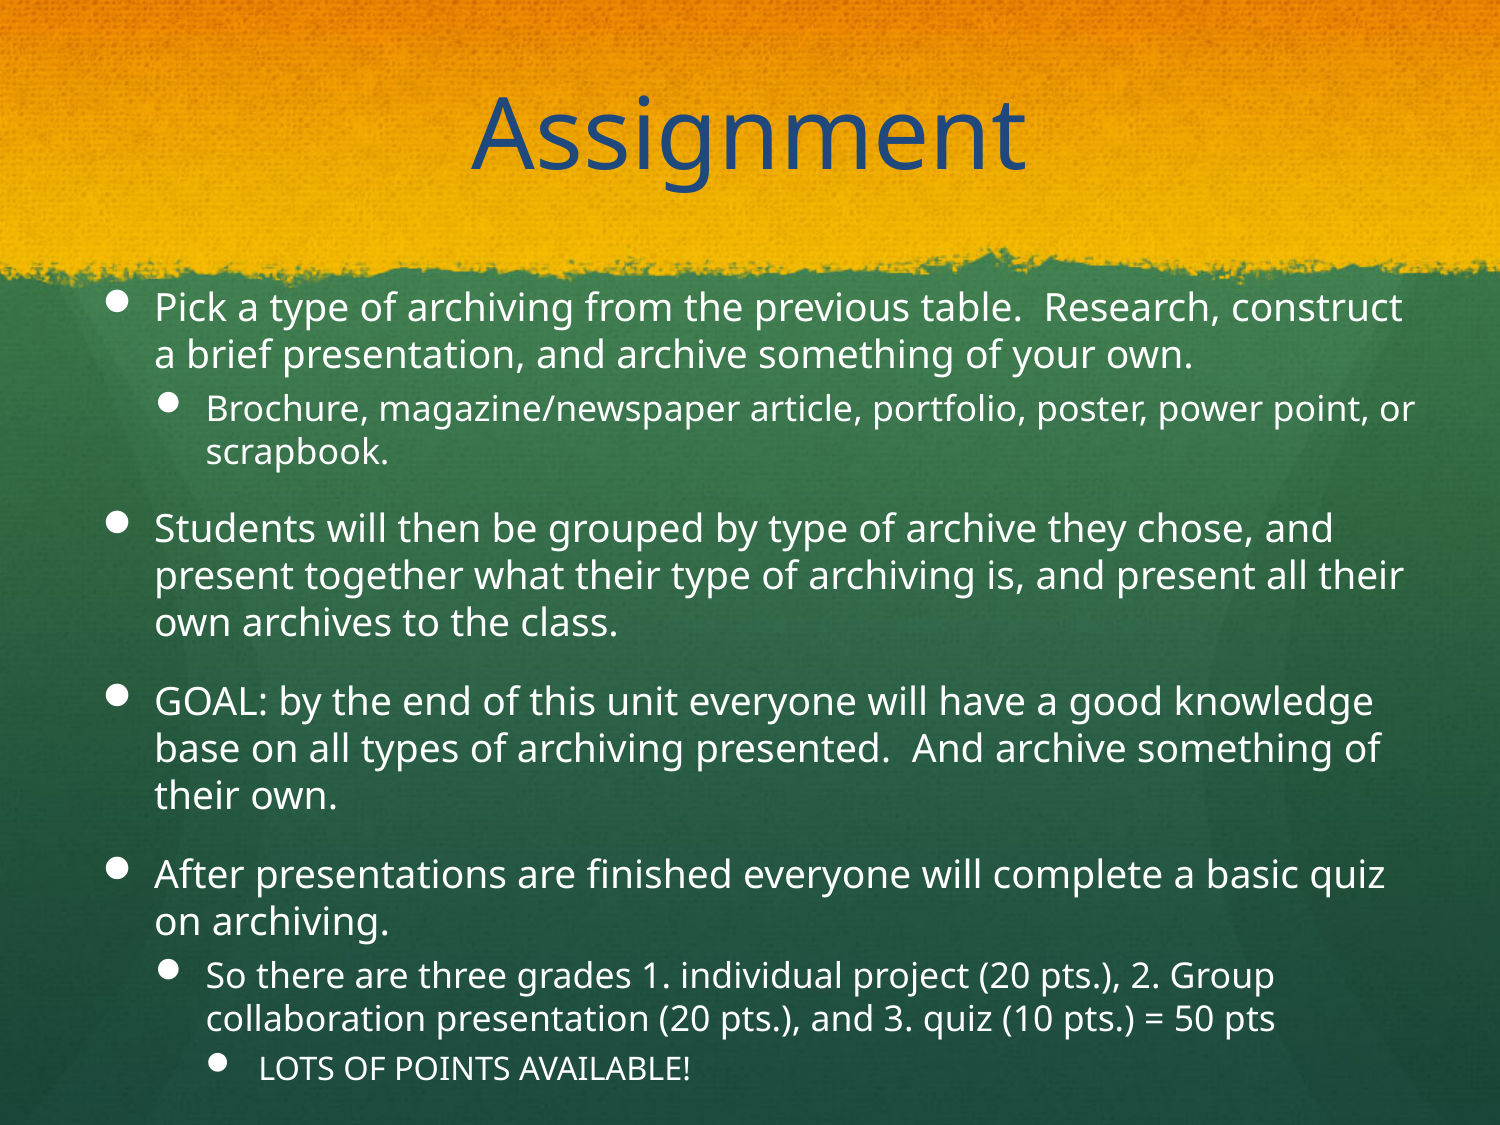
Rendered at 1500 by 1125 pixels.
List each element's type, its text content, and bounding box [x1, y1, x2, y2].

list Pick a type of archiving from the previous table. Research, construct a brief presentation, and archive something of your own. Brochure, magazine/newspaper article, portfolio, poster, power point, or scrapbook. Students will then be grouped by type of archive they chose, and present together what their type of archiving is, and present all their own archives to the class. GOAL: by the end of this unit everyone will have a good knowledge base on all types of archiving presented. And archive something of their own. After presentations are finished everyone will complete a basic quiz on archiving. So there are three grades 1. individual project (20 pts.), 2. Group collaboration presentation (20 pts.), and 3. quiz (10 pts.) = 50 pts LOTS OF POINTS AVAILABLE! [87, 275, 1450, 1100]
picture [0, 0, 1500, 1125]
title Assignment [125, 13, 1375, 246]
